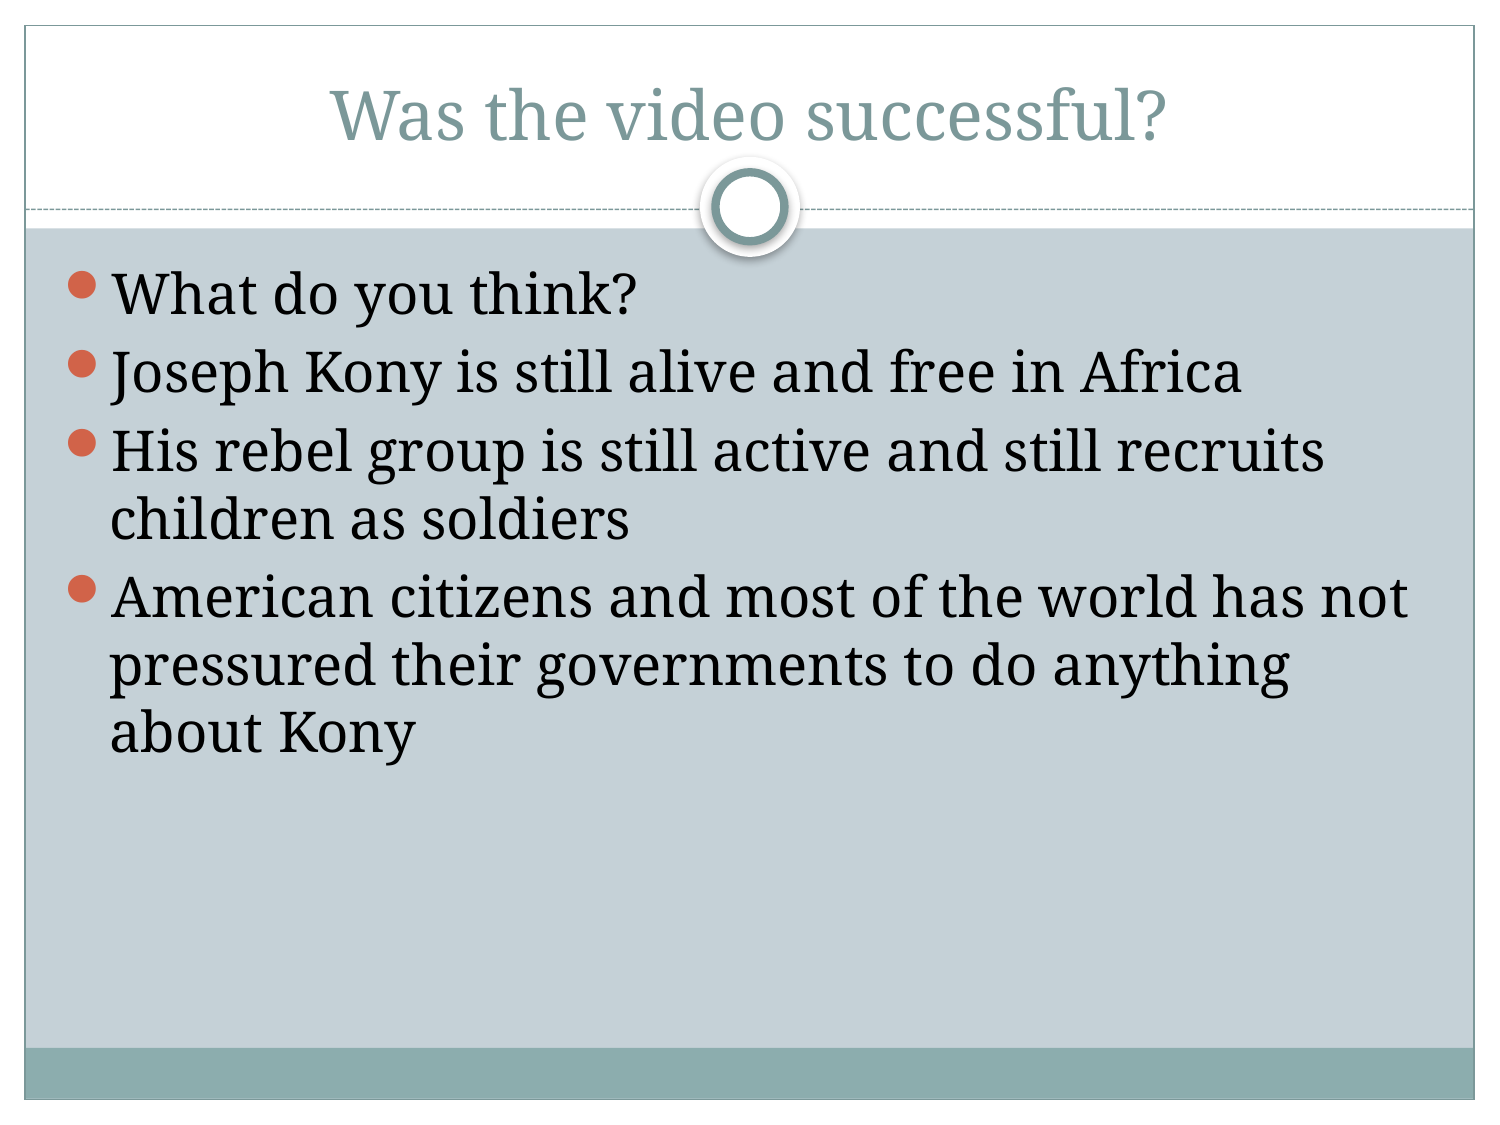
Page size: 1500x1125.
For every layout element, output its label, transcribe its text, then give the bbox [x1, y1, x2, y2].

list What do you think? Joseph Kony is still alive and free in Africa His rebel group is still active and still recruits children as soldiers American citizens and most of the world has not pressured their governments to do anything about Kony [49, 250, 1445, 1001]
title Was the video successful? [49, 37, 1450, 162]
